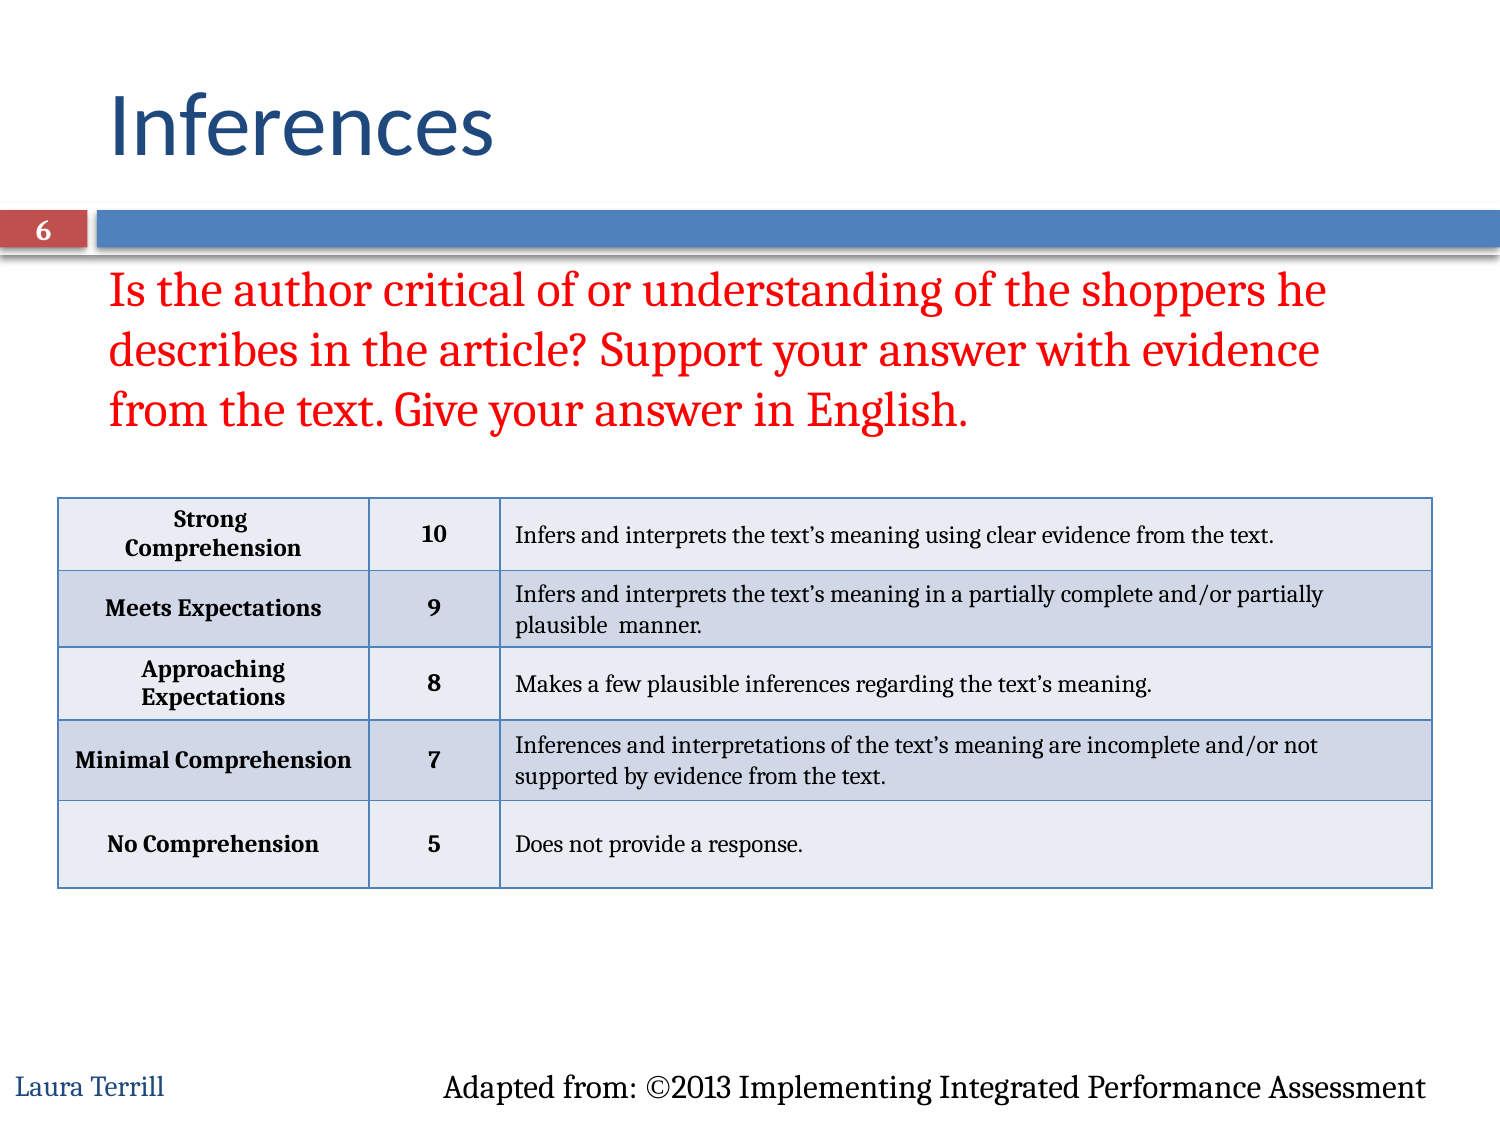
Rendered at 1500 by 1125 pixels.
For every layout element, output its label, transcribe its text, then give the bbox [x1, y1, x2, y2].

table_cell Minimal Comprehension [59, 721, 368, 800]
table_cell Infers and interprets the text’s meaning in a partially complete and/or partially plausible manner. [501, 571, 1431, 646]
table_cell 5 [370, 801, 499, 887]
table_cell 8 [370, 648, 499, 719]
table_cell Meets Expectations [59, 571, 368, 646]
table_cell Inferences and interpretations of the text’s meaning are incomplete and/or not supported by evidence from the text. [501, 721, 1431, 800]
table_cell No Comprehension [59, 801, 368, 887]
table_cell 9 [370, 571, 499, 646]
table_cell Does not provide a response. [501, 801, 1431, 887]
footer Laura Terrill [0, 1054, 890, 1115]
table_header Infers and interprets the text’s meaning using clear evidence from the text. [501, 499, 1431, 570]
list Is the author critical of or understanding of the shoppers he describes in the article? Support your answer with evidence from the text. Give your answer in English. [94, 248, 1361, 497]
title Inferences [94, 37, 1432, 200]
slide_number 6 [0, 208, 88, 249]
table_cell 7 [370, 721, 499, 800]
table_cell Approaching Expectations [59, 648, 368, 719]
table_header 10 [370, 499, 499, 570]
table_header Strong Comprehension [59, 499, 368, 570]
text_box Adapted from: 2013 Implementing Integrated Performance Assessment [890, 1057, 1450, 1113]
table_cell Makes a few plausible inferences regarding the text’s meaning. [501, 648, 1431, 719]
